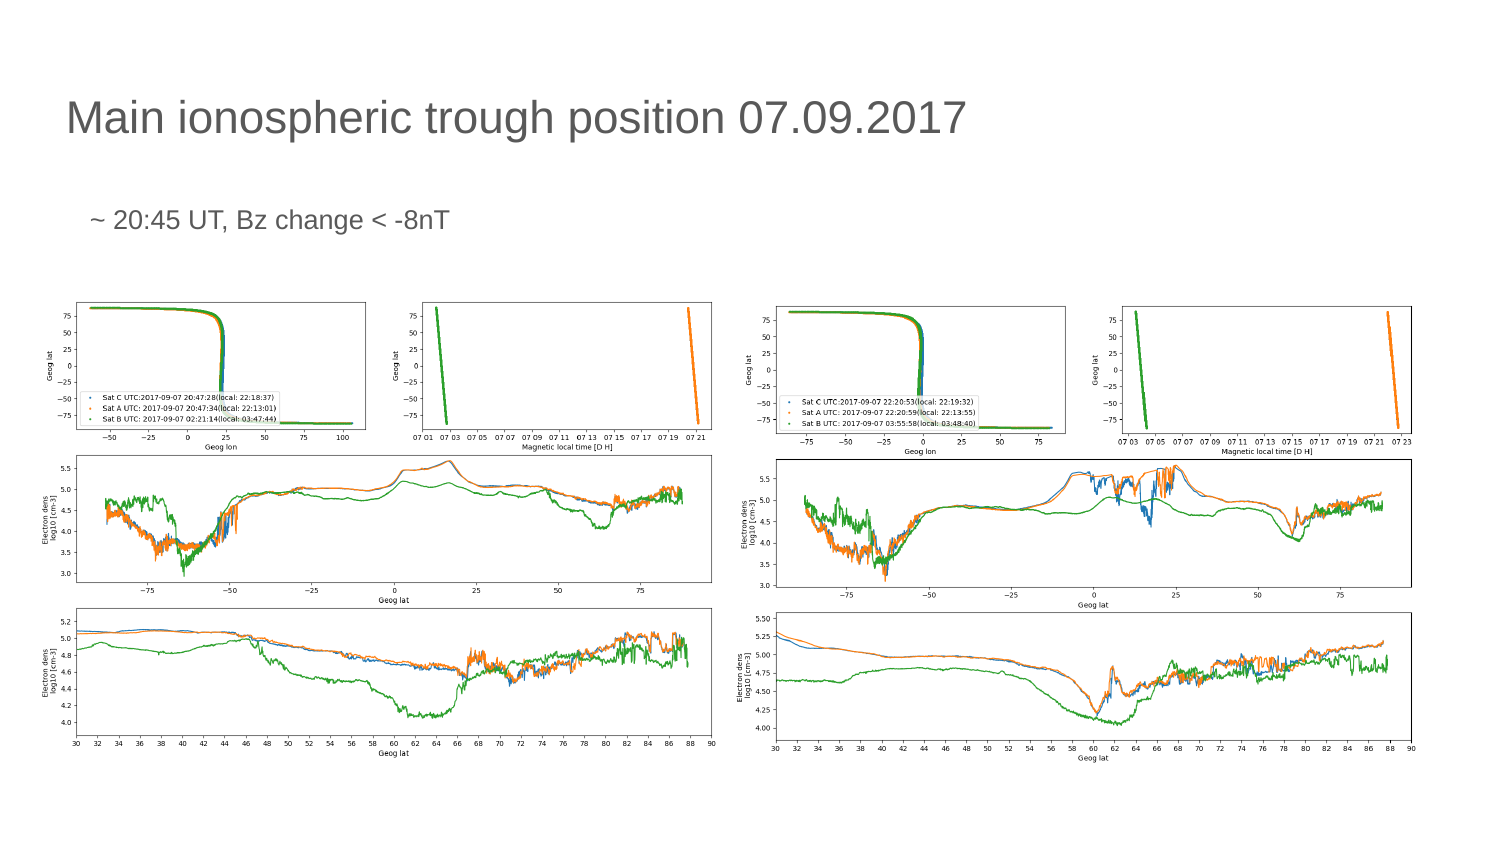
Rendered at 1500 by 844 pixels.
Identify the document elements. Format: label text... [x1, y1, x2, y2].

text_box ~ 20:45 UT, Bz change < -8nT [74, 194, 465, 240]
picture [29, 269, 1441, 781]
text_box Main ionospheric trough position 07.09.2017 [51, 72, 1449, 167]
